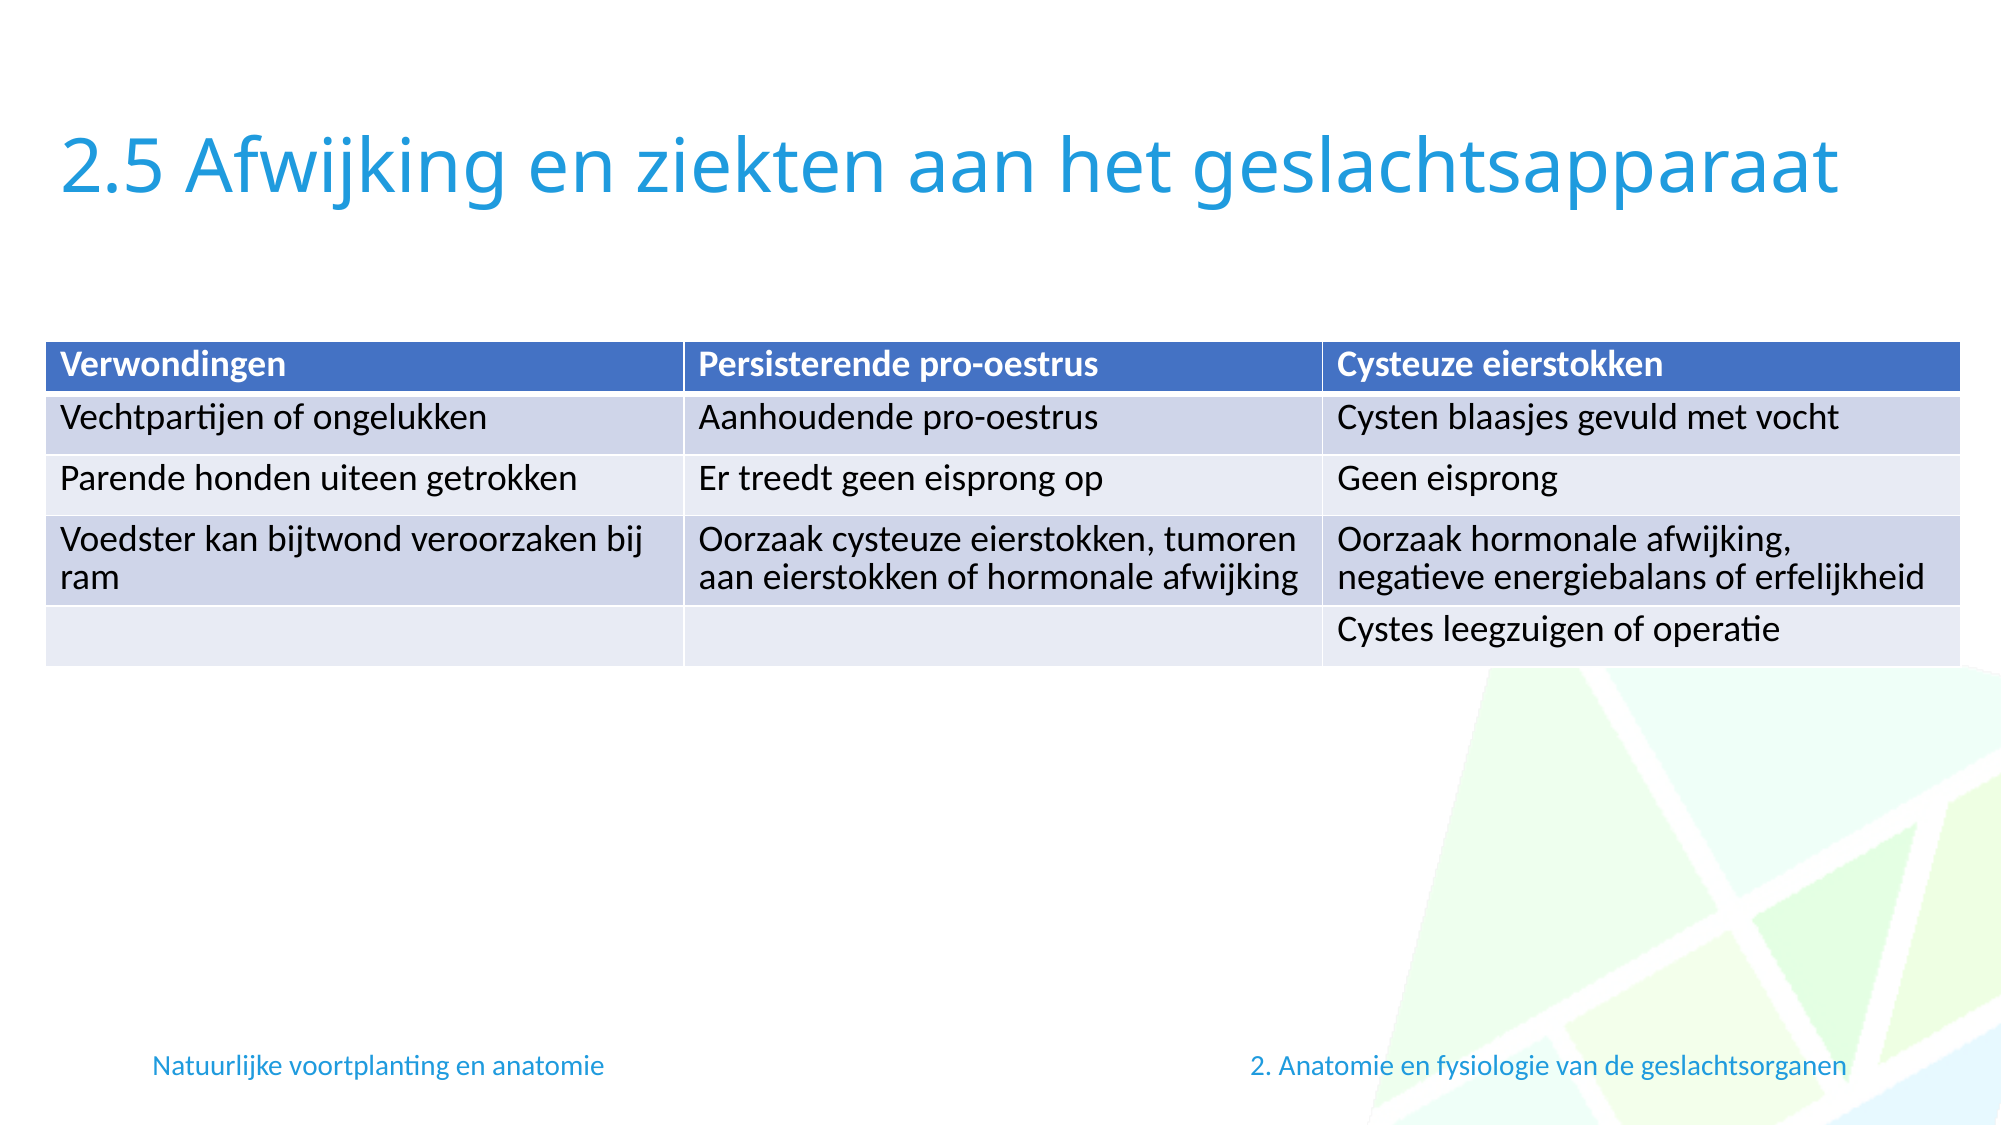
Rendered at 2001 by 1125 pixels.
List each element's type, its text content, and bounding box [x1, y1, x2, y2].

table_cell Parende honden uiteen getrokken [46, 456, 683, 515]
table_cell Oorzaak hormonale afwijking, negatieve energiebalans of erfelijkheid [1323, 516, 1960, 605]
table_header Persisterende pro-oestrus [685, 342, 1322, 391]
table_cell Cystes leegzuigen of operatie [1323, 607, 1960, 666]
table_cell [46, 607, 683, 666]
table_header Cysteuze eierstokken [1323, 342, 1960, 391]
table_cell Geen eisprong [1323, 456, 1960, 515]
table_cell Aanhoudende pro-oestrus [685, 397, 1322, 454]
table_cell Voedster kan bijtwond veroorzaken bij ram [46, 516, 683, 605]
list 2. Anatomie en fysiologie van de geslachtsorganen [1224, 1042, 1863, 1103]
table_cell [685, 607, 1322, 666]
table_cell Er treedt geen eisprong op [685, 456, 1322, 515]
table_cell Oorzaak cysteuze eierstokken, tumoren aan eierstokken of hormonale afwijking [685, 516, 1322, 605]
table_cell Vechtpartijen of ongelukken [46, 397, 683, 454]
table_header Verwondingen [46, 342, 683, 391]
list Natuurlijke voortplanting en anatomie [137, 1042, 623, 1103]
table_cell Cysten blaasjes gevuld met vocht [1323, 397, 1960, 454]
title 2.5 Afwijking en ziekten aan het geslachtsapparaat [45, 59, 1863, 278]
